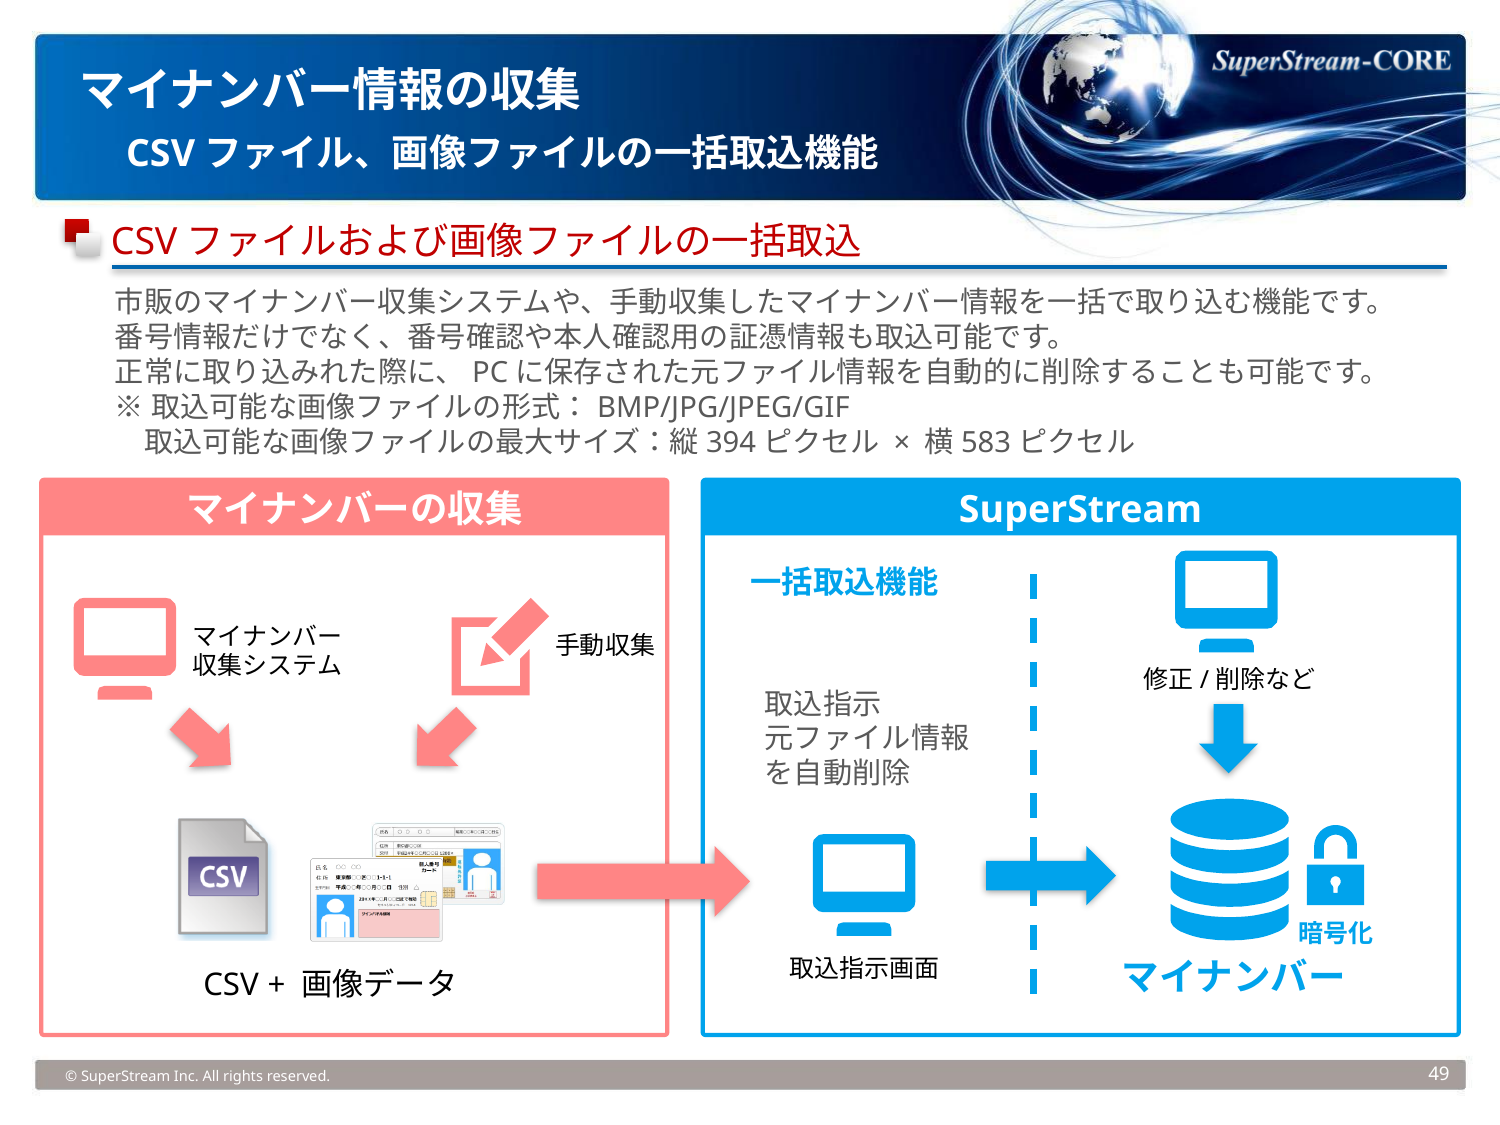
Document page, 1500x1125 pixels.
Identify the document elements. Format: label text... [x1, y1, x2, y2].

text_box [73, 597, 177, 700]
text_box 取込指示 元ファイル情報 を自動削除 [749, 677, 998, 798]
text_box [41, 536, 668, 1036]
text_box 取込指示画面 [789, 952, 940, 983]
text_box [169, 707, 232, 768]
text_box 修正/削除など [1143, 664, 1316, 695]
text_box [64, 219, 101, 256]
text_box マイナンバー情報の収集 CSVファイル、画像ファイルの一括取込機能 [64, 34, 1459, 197]
text_box SuperStream [702, 479, 1459, 536]
text_box [1170, 836, 1289, 874]
text_box [1198, 703, 1259, 774]
text_box © SuperStream Inc. All rights reserved. [50, 1059, 423, 1094]
text_box 一括取込機能 [750, 562, 939, 600]
text_box [1306, 864, 1365, 906]
text_box CSV + 画像データ [203, 964, 458, 1002]
text_box [1038, 845, 1117, 906]
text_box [1174, 550, 1278, 653]
text_box [985, 860, 1029, 892]
text_box [1314, 825, 1357, 859]
text_box [415, 706, 478, 768]
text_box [812, 833, 916, 936]
picture [0, 0, 1500, 1125]
text_box CSVファイルおよび画像ファイルの一括取込 [96, 209, 1270, 269]
text_box [1170, 798, 1289, 840]
text_box [702, 536, 1459, 1036]
text_box [1170, 903, 1289, 941]
text_box マイナンバーの収集 [41, 479, 668, 536]
text_box [451, 617, 530, 696]
text_box [1170, 870, 1289, 907]
text_box 手動収集 [554, 629, 656, 660]
text_box 暗号化 [1285, 917, 1388, 953]
text_box マイナンバー 収集システム [192, 619, 343, 680]
text_box 市販のマイナンバー収集システムや、手動収集したマイナンバー情報を一括で取り込む機能です。 番号情報だけでなく、番号確認や本人確認用の証憑情報も取込可能です。 正常に取り込みれた際に、PCに保存された元ファイル情報を自動的に削除することも可能です。 ※取込可能な画像ファイルの形式：BMP/JPG/JPEG/GIF 取込可能な画像ファイルの最大サイズ：縦394ピクセル × 横583ピクセル [100, 275, 1424, 466]
text_box [536, 845, 751, 918]
text_box マイナンバー [1182, 952, 1286, 988]
text_box [491, 597, 550, 656]
slide_number 49 [1331, 1060, 1450, 1090]
